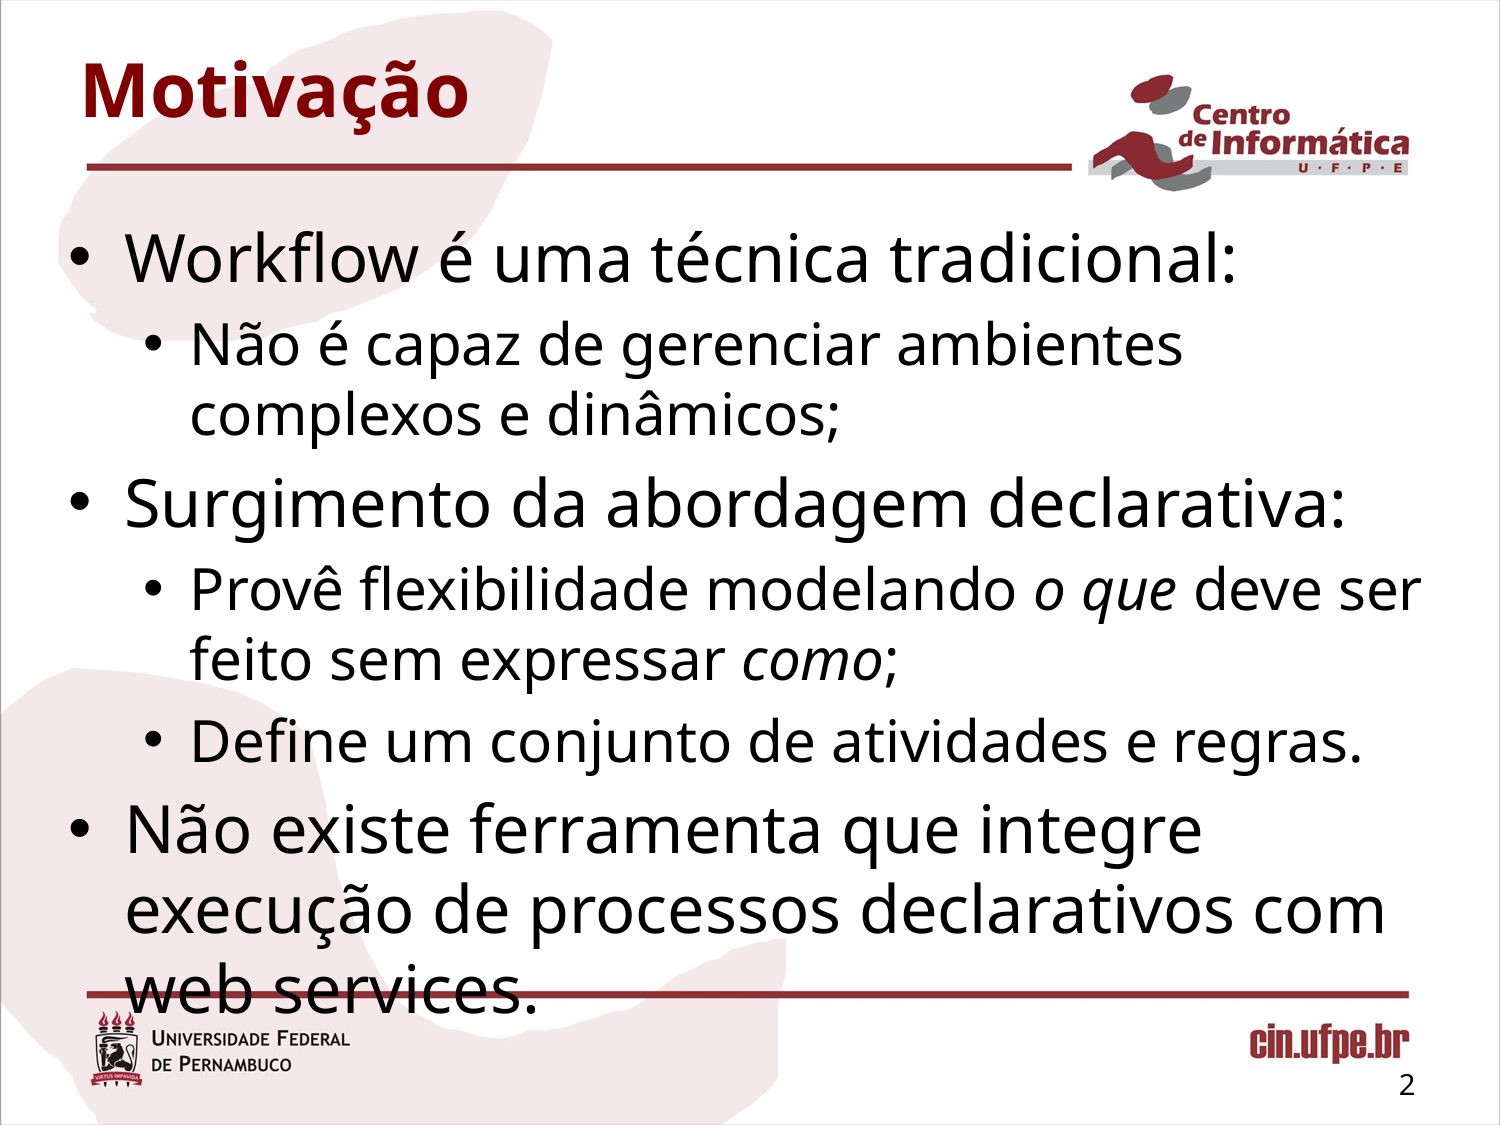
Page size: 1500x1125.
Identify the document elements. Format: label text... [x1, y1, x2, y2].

title Motivação [64, 7, 1129, 169]
picture [0, 0, 1500, 1125]
slide_number 2 [1080, 1058, 1431, 1107]
list Workflow é uma técnica tradicional: Não é capaz de gerenciar ambientes complexos e dinâmicos; Surgimento da abordagem declarativa: Provê flexibilidade modelando o que deve ser feito sem expressar como; Define um conjunto de atividades e regras. Não existe ferramenta que integre execução de processos declarativos com web services. [52, 207, 1448, 1006]
